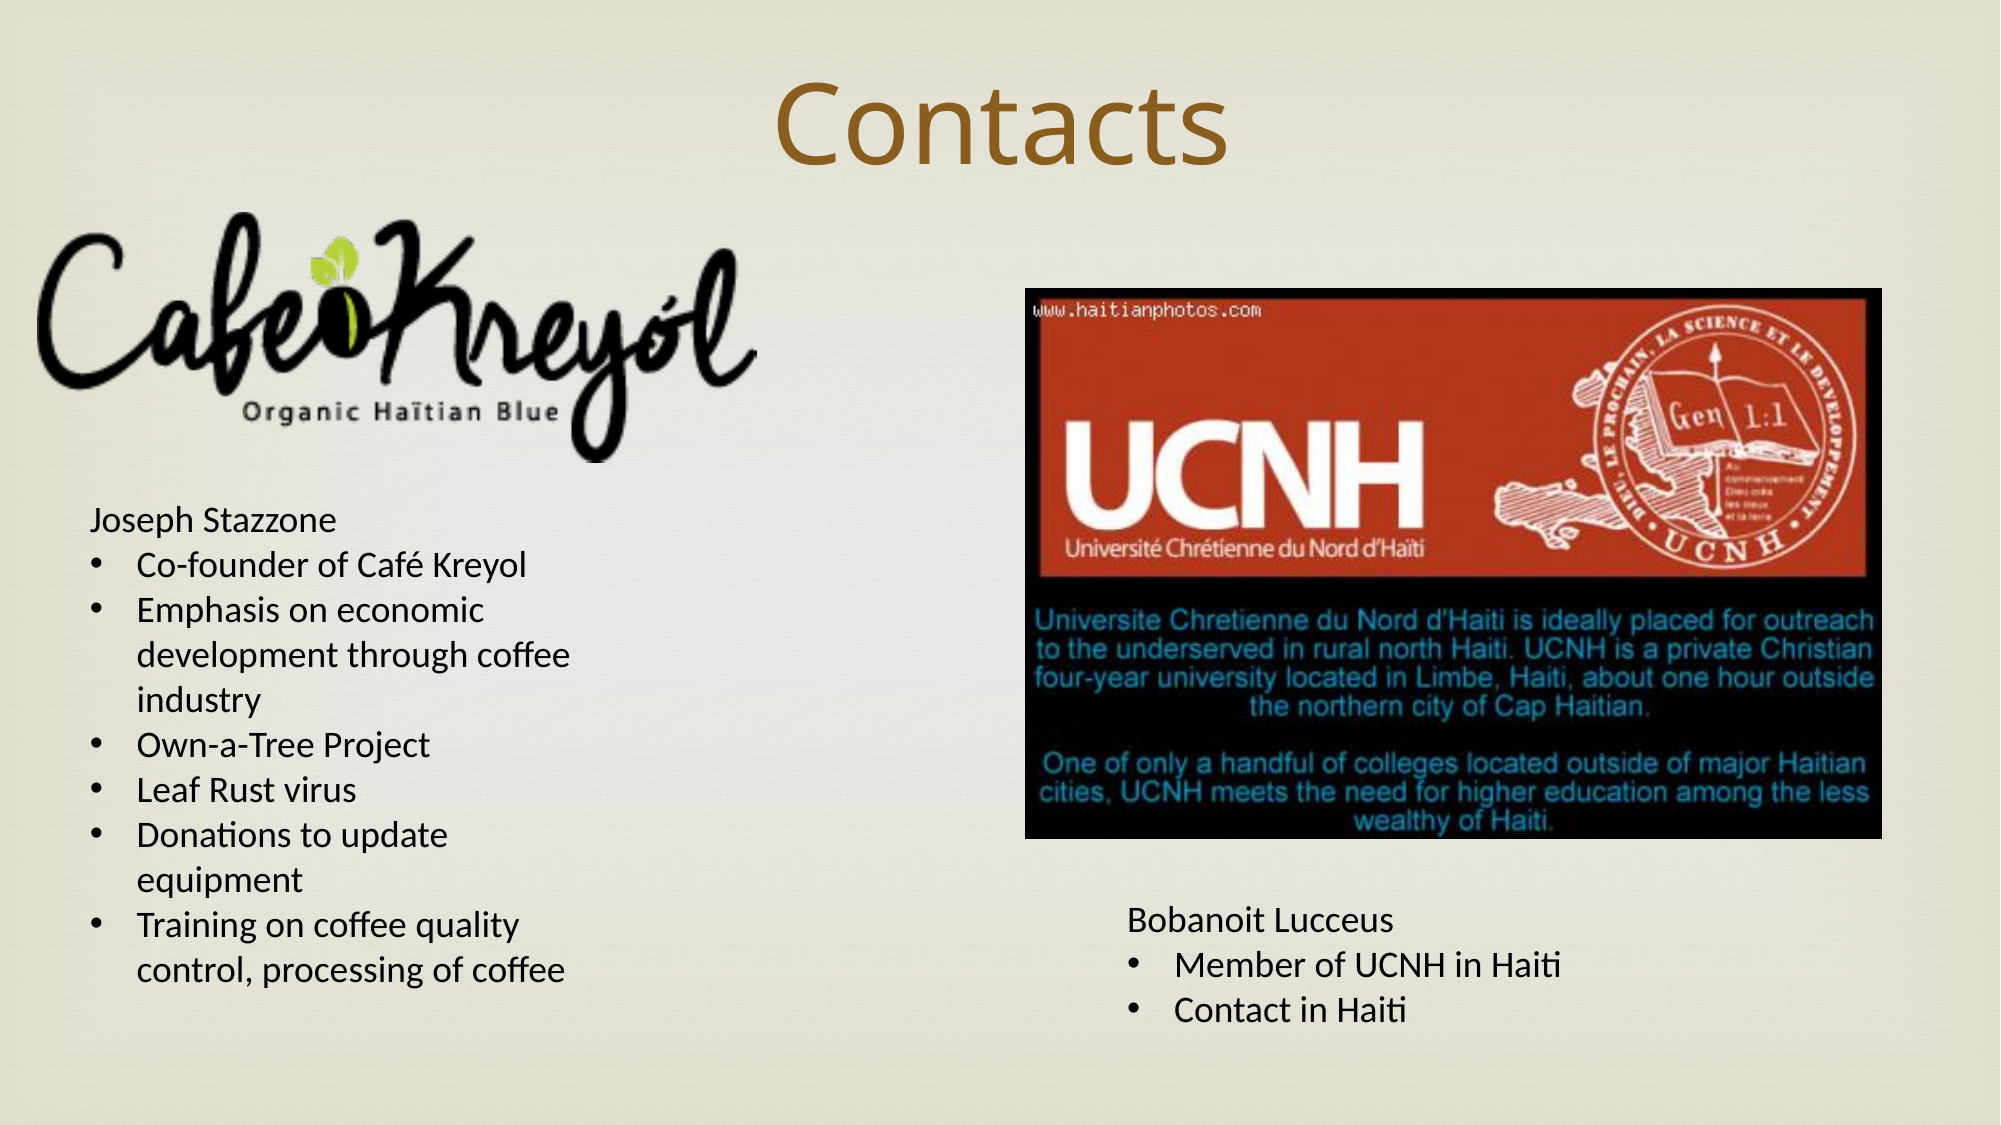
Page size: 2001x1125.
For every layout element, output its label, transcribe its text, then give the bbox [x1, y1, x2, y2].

title Contacts [195, 37, 1808, 203]
text_box Bobanoit Lucceus Member of UCNH in Haiti Contact in Haiti [1112, 887, 1882, 1038]
picture [36, 211, 757, 463]
picture [1024, 287, 1883, 839]
text_box Joseph Stazzone Co-founder of Café Kreyol Emphasis on economic development through coffee industry Own-a-Tree Project Leaf Rust virus Donations to update equipment Training on coffee quality control, processing of coffee [74, 487, 600, 1088]
